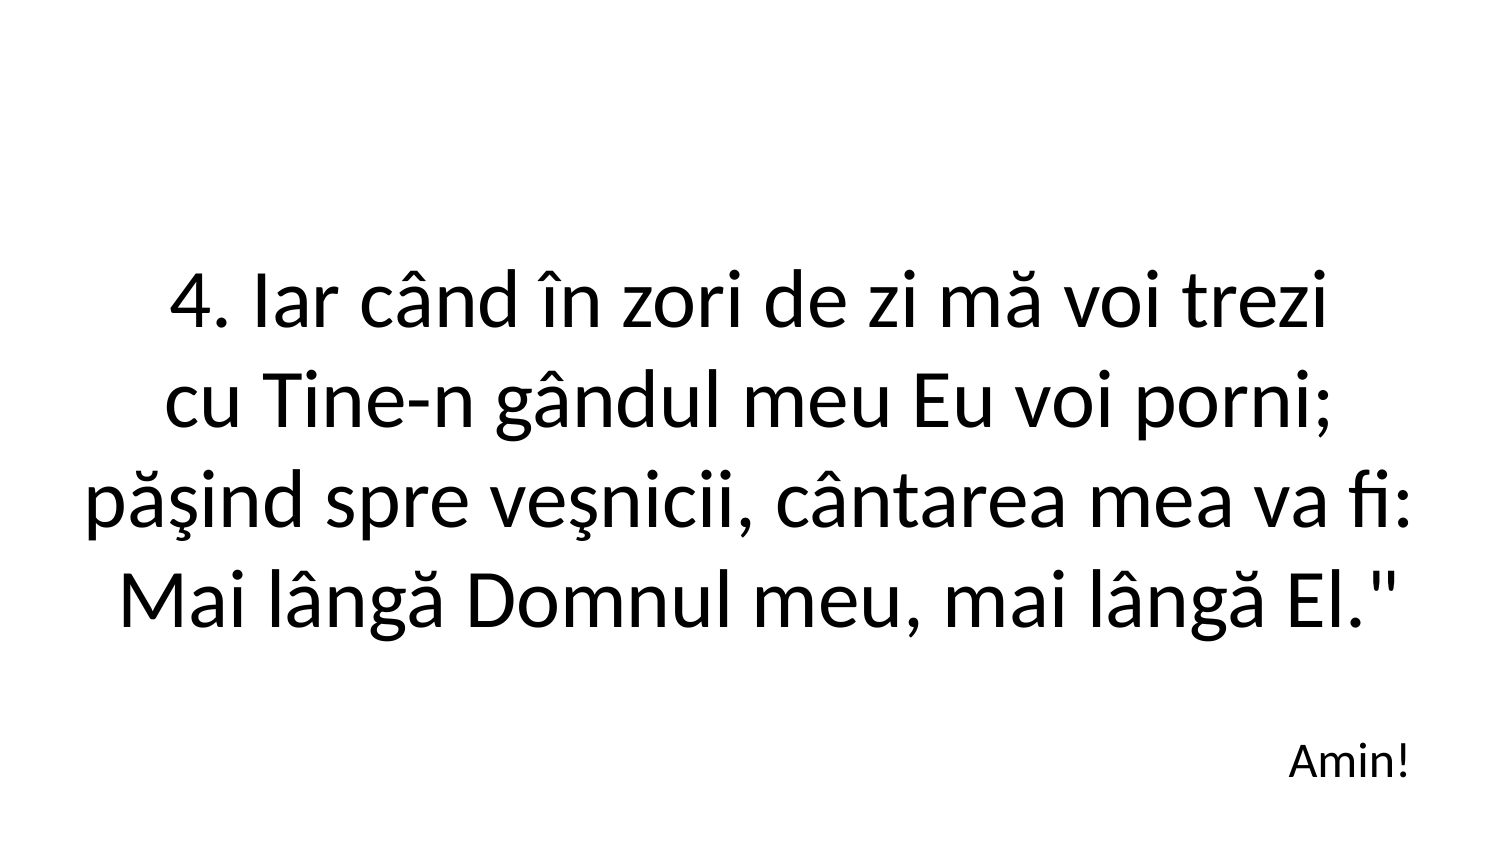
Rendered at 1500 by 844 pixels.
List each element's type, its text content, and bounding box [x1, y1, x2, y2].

text_box 4. Iar când în zori de zi mă voi trezi cu Tine-n gândul meu Eu voi porni; păşind spre veşnicii, cântarea mea va fi: Mai lângă Domnul meu, mai lângă El." [68, 192, 1432, 652]
text_box Amin! [1273, 674, 1427, 795]
